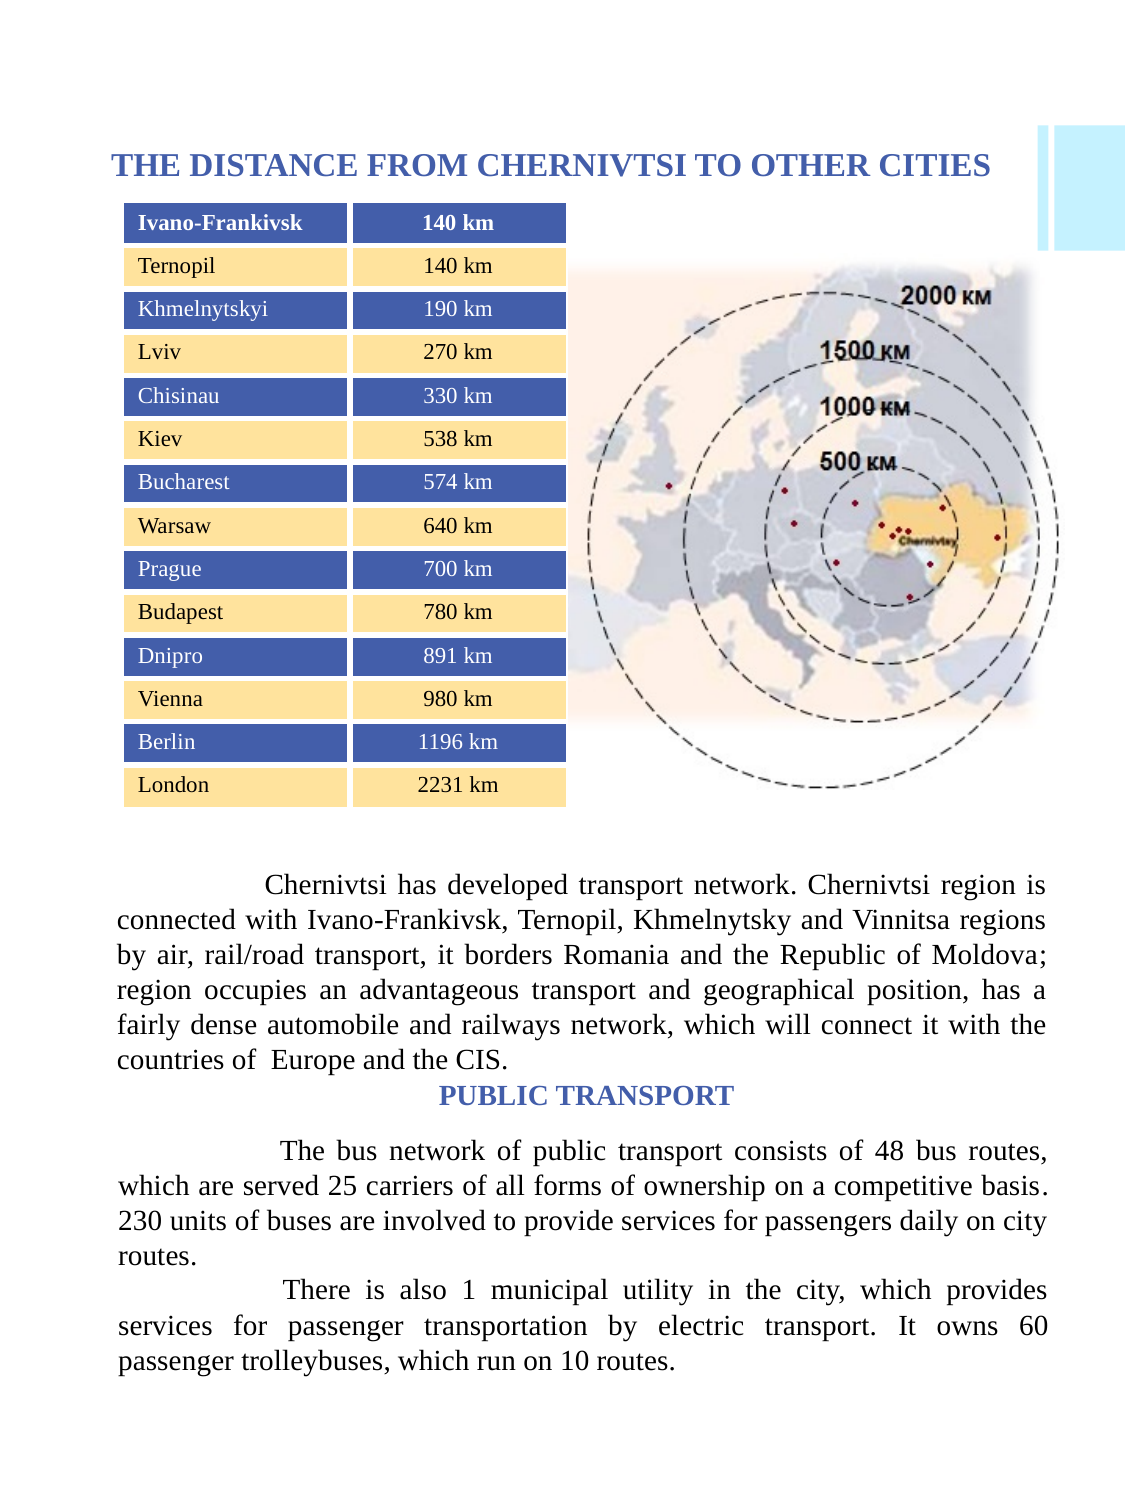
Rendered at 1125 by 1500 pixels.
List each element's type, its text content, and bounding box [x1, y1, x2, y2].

table_cell 891 km [353, 638, 438, 676]
text_box THE DISTANCE FROM CHERNIVTSI TO OTHER CITIES [35, 135, 1069, 845]
table_cell 980 km [353, 681, 438, 719]
table_cell 538 km [353, 421, 438, 459]
table_cell 1196 km [353, 724, 438, 762]
table_cell Kiev [124, 421, 347, 459]
table_cell Ternopil [124, 248, 347, 286]
table_cell 140 km [353, 248, 566, 286]
table_cell Warsaw [124, 508, 347, 546]
table_cell Prague [124, 551, 347, 589]
table_cell Bucharest [124, 465, 347, 502]
table_cell Khmelnytskyi [124, 292, 347, 329]
title Chernivtsi has developed transport network. Chernivtsi region is connected with Ivano-Frankivsk, Ternopil, Khmelnytsky and Vinnitsa regions by air, rail/road transport, it borders Romania and the Republic of Moldova; region occupies an advantageous transport and geographical position, has a fairly dense automobile and railways network, which will connect it with the countries of Europe and the CIS. [101, 845, 1063, 1084]
table_cell Dnipro [124, 638, 347, 676]
text_box PUBLIC TRANSPORT [102, 1061, 1064, 1119]
table_cell London [124, 768, 347, 807]
table_cell 2231 km [353, 768, 566, 807]
picture [443, 253, 1066, 791]
table_cell 640 km [353, 508, 438, 546]
table_cell 574 km [353, 465, 438, 502]
table_cell 700 km [353, 551, 438, 589]
table_cell Chisinau [124, 378, 347, 416]
table_header 140 km [353, 203, 566, 243]
text_box The bus network of public transport consists of 48 bus routes, which are served 25 carriers of all forms of ownership on a competitive basis. 230 units of buses are involved to provide services for passengers daily on city routes. There is also 1 municipal utility in the city, which provides services for passenger transportation by electric transport. It owns 60 passenger trolleybuses, which run on 10 routes. [103, 1123, 1064, 1412]
table_cell 330 km [353, 378, 438, 416]
table_cell 270 km [353, 335, 438, 373]
table_cell 780 km [353, 595, 438, 632]
table_cell 190 km [353, 292, 438, 329]
table_cell Berlin [124, 724, 347, 762]
table_cell Lviv [124, 335, 347, 373]
table_cell Vienna [124, 681, 347, 719]
table_header Ivano-Frankivsk [124, 203, 347, 243]
table_cell Budapest [124, 595, 347, 632]
